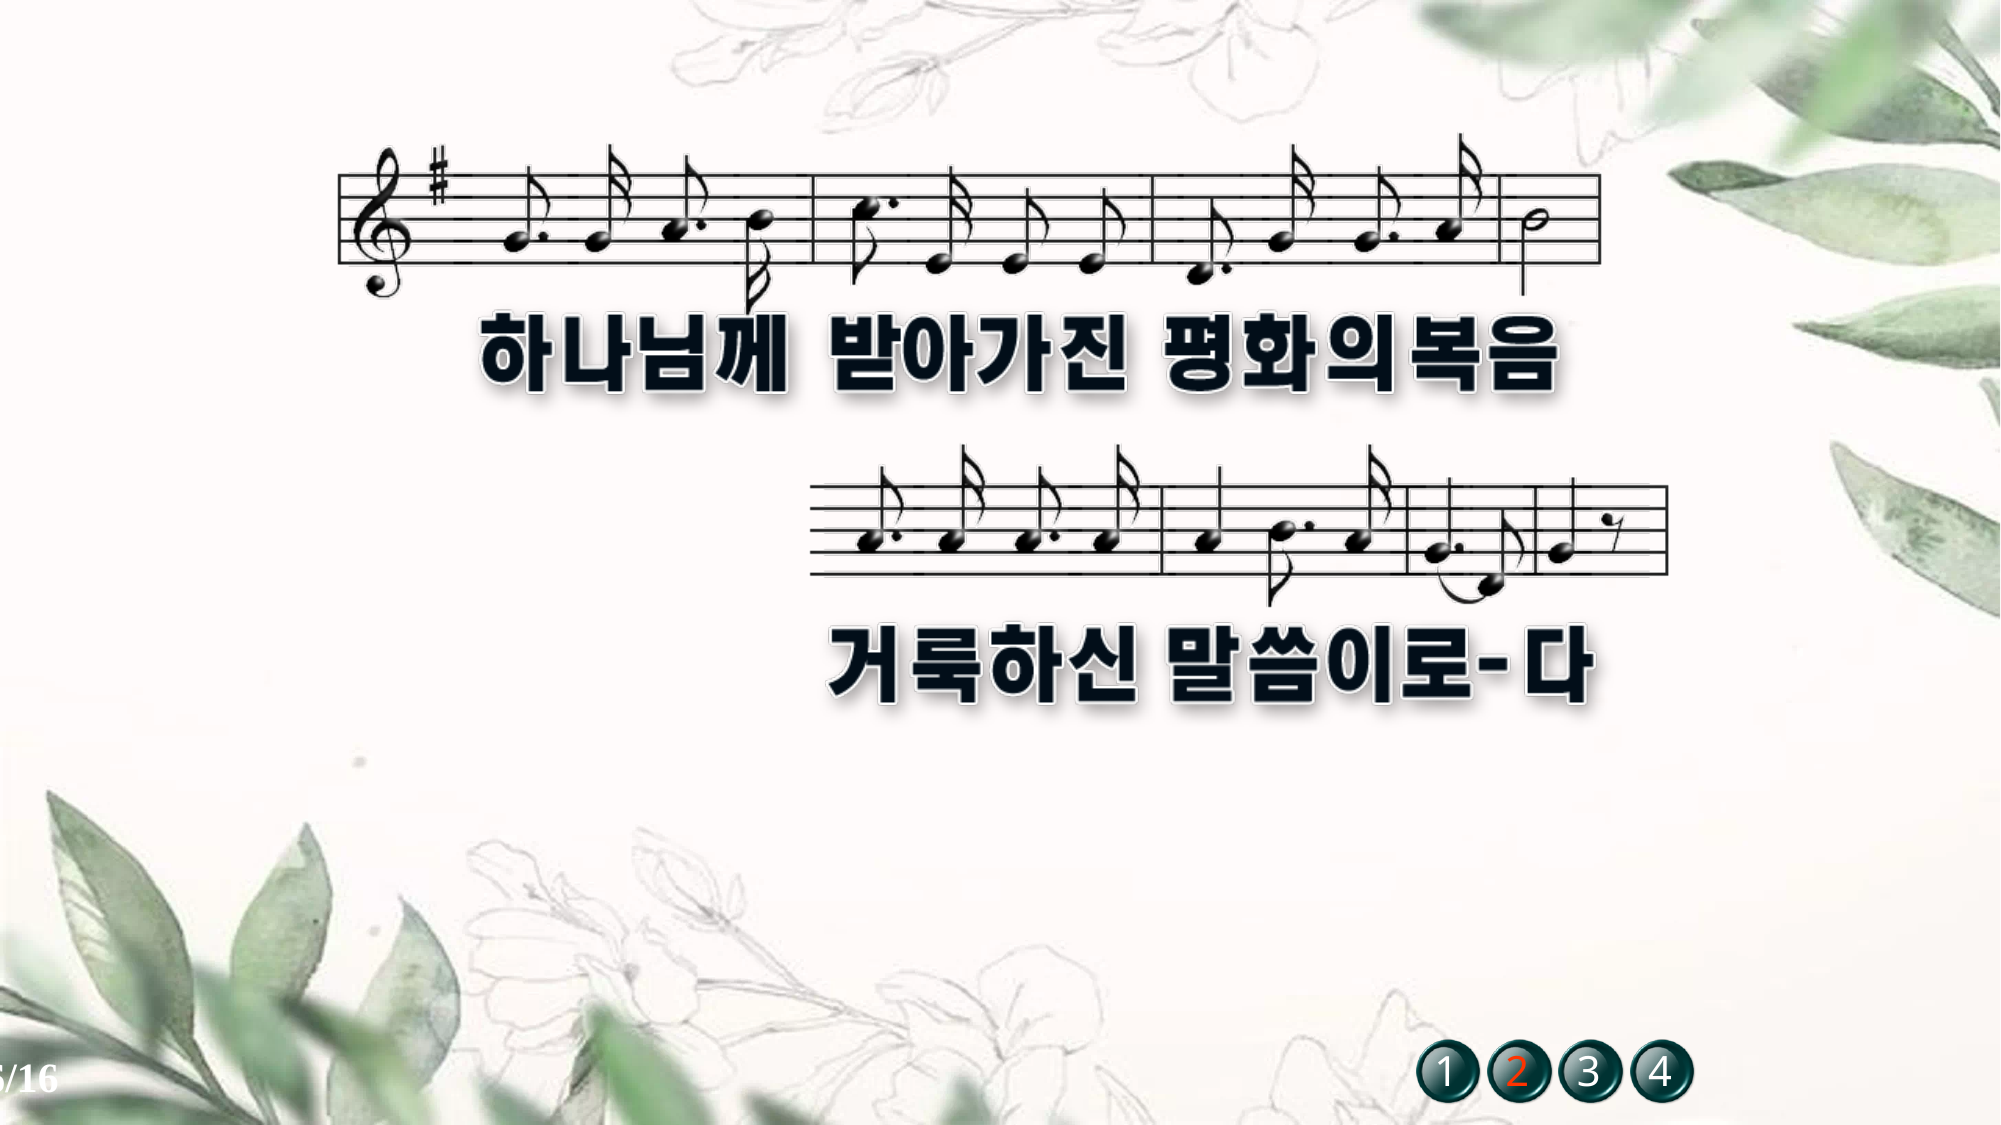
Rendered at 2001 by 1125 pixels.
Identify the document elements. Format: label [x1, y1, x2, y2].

text_box [1413, 1035, 1484, 1106]
text_box [1484, 1035, 1555, 1106]
text_box [1627, 1035, 1697, 1106]
picture [0, 0, 2001, 1125]
text_box [1555, 1035, 1626, 1106]
